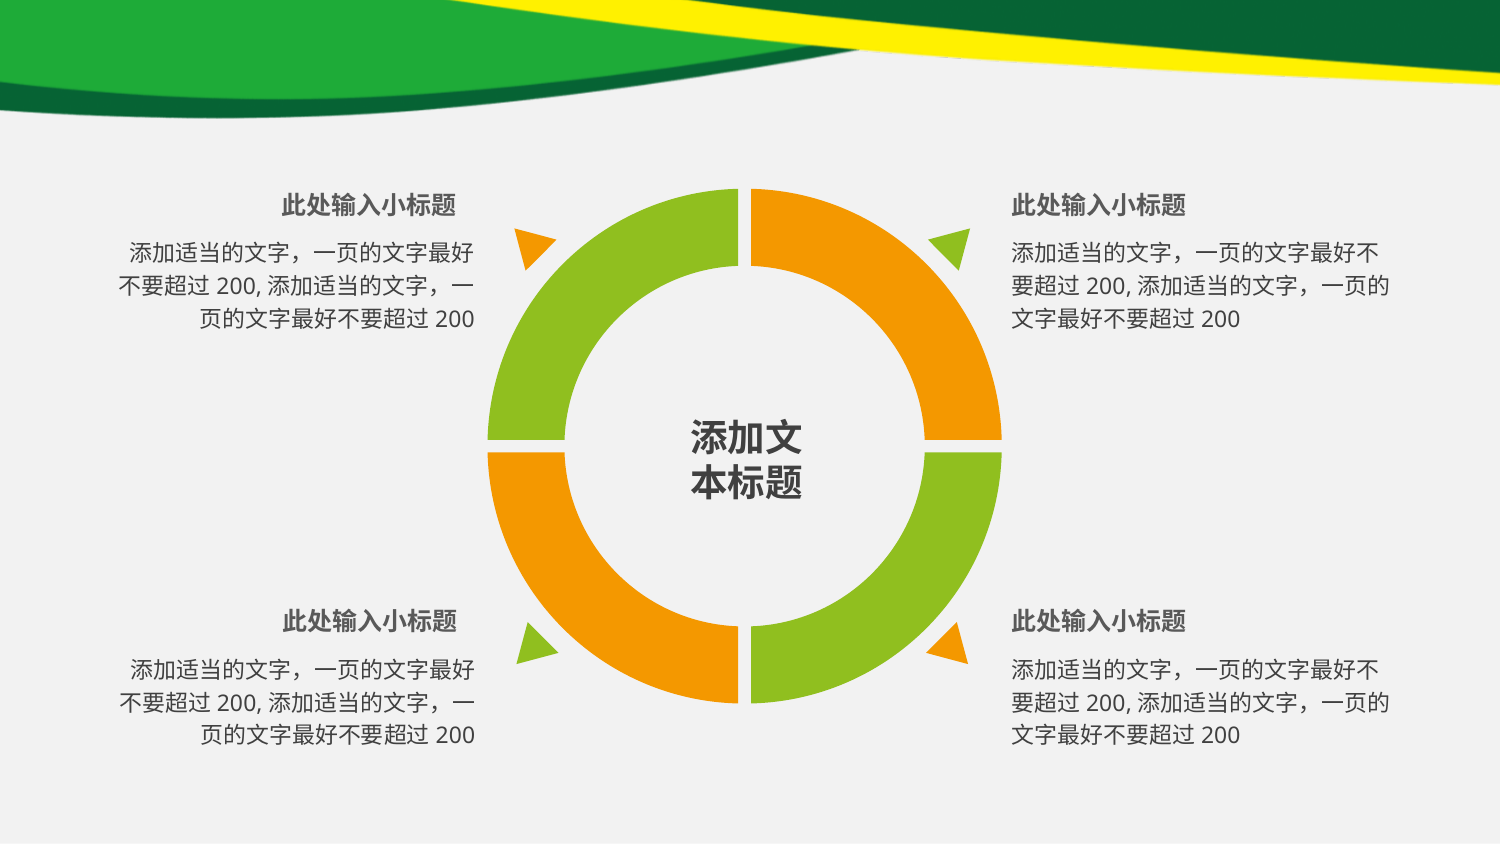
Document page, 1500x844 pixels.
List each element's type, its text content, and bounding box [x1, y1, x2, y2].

text_box 添加适当的文字，一页的文字最好不要超过200,添加适当的文字，一页的文字最好不要超过200 [1001, 228, 1412, 338]
text_box 添加文 本标题 [616, 408, 877, 509]
text_box [927, 228, 971, 271]
text_box [487, 188, 739, 440]
text_box 添加适当的文字，一页的文字最好不要超过200,添加适当的文字，一页的文字最好不要超过200 [99, 228, 485, 338]
picture [0, 0, 1500, 119]
text_box [516, 622, 559, 665]
text_box [926, 622, 969, 665]
text_box [514, 228, 557, 271]
text_box [751, 452, 1002, 704]
text_box 添加适当的文字，一页的文字最好不要超过200,添加适当的文字，一页的文字最好不要超过200 [1001, 644, 1412, 754]
text_box 此处输入小标题 [1001, 600, 1262, 641]
text_box [487, 452, 739, 704]
text_box 此处输入小标题 [206, 184, 467, 225]
text_box 此处输入小标题 [206, 600, 468, 641]
text_box 添加适当的文字，一页的文字最好不要超过200,添加适当的文字，一页的文字最好不要超过200 [100, 644, 486, 754]
text_box 此处输入小标题 [1001, 184, 1262, 225]
text_box [751, 188, 1002, 440]
